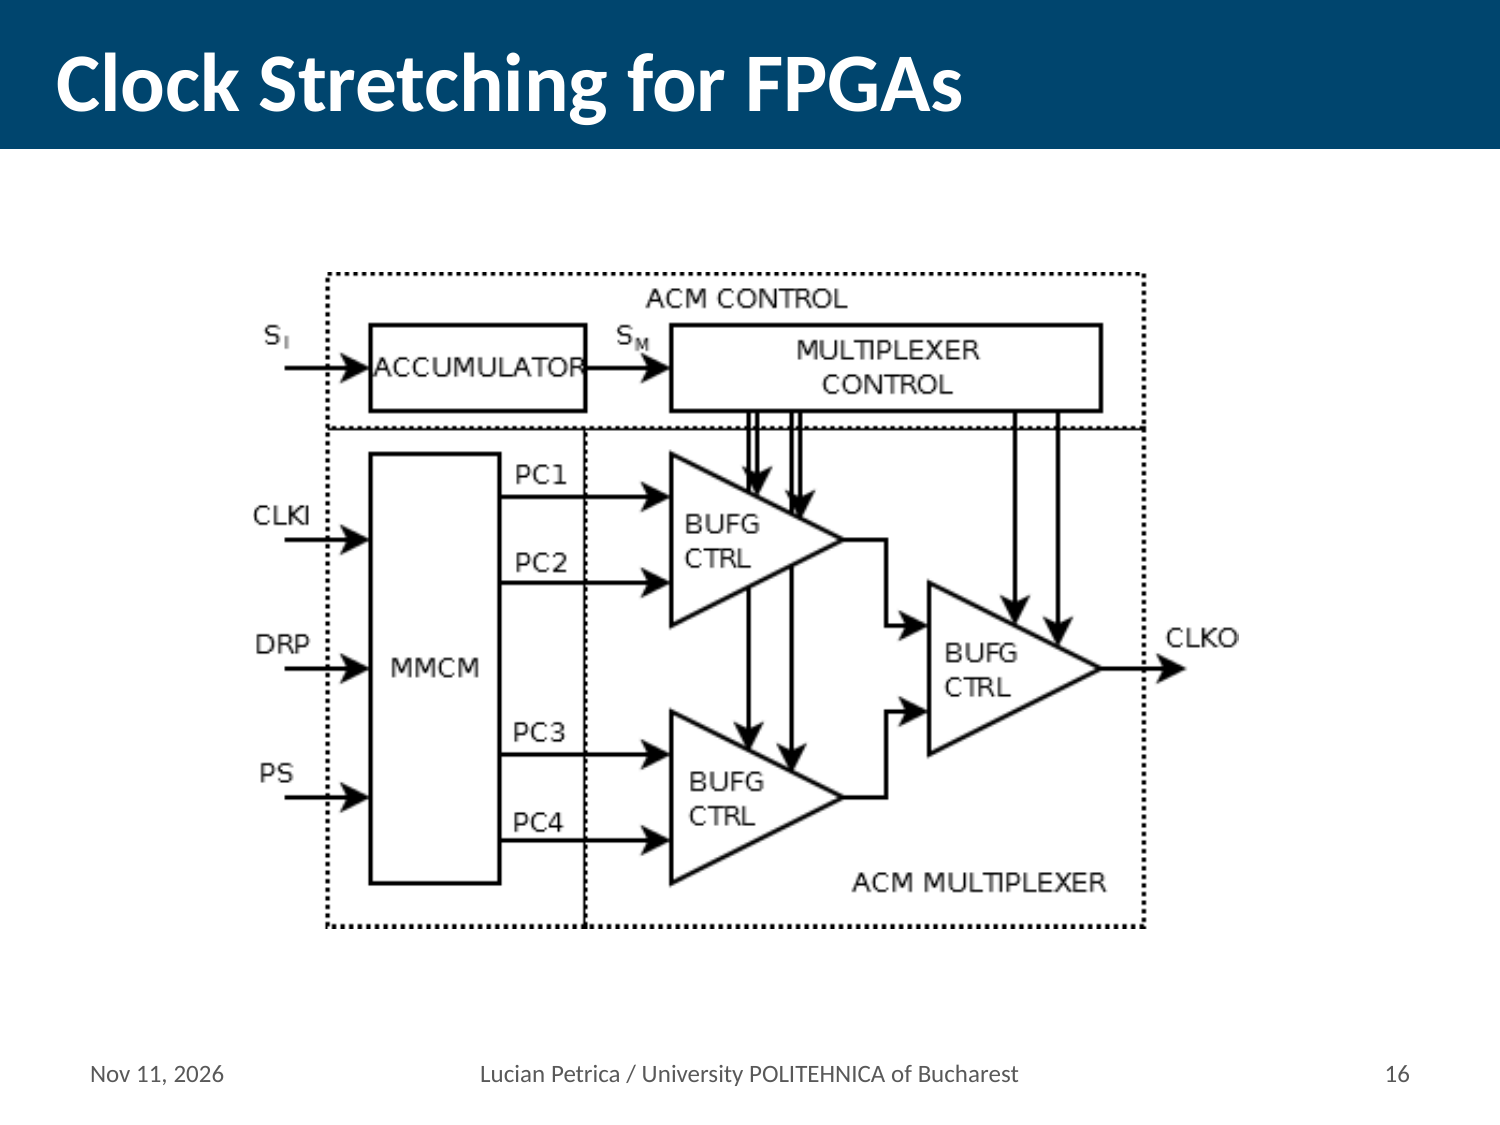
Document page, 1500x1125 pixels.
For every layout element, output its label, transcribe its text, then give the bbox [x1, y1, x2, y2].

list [253, 271, 1239, 929]
title Clock Stretching for FPGAs [41, 15, 1459, 142]
slide_number 15 [1246, 1042, 1425, 1103]
footer Lucian Petrica / University POLITEHNICA of Bucharest [277, 1042, 1223, 1103]
slide_number 11-Mar-15 [75, 1042, 254, 1103]
